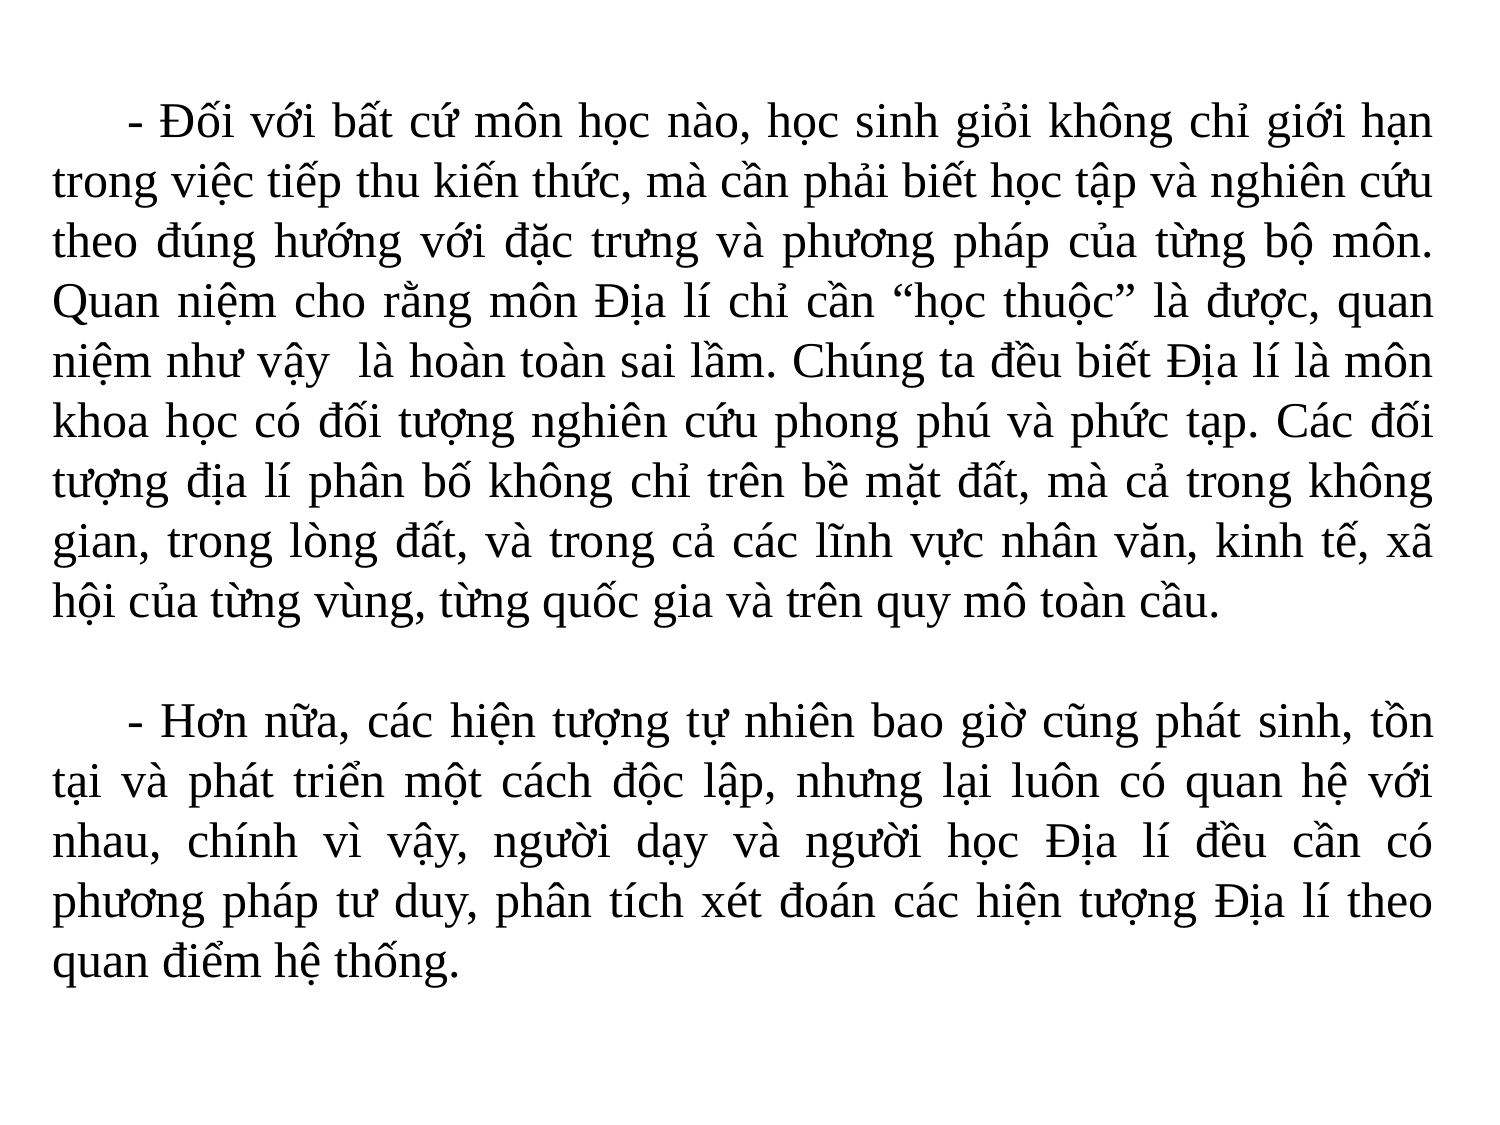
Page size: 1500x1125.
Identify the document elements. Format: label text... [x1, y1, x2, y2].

text_box - Đối với bất cứ môn học nào, học sinh giỏi không chỉ giới hạn trong việc tiếp thu kiến thức, mà cần phải biết học tập và nghiên cứu theo đúng hướng với đặc trưng và phương pháp của từng bộ môn. Quan niệm cho rằng môn Địa lí chỉ cần “học thuộc” là được, quan niệm như vậy là hoàn toàn sai lầm. Chúng ta đều biết Địa lí là môn khoa học có đối tượng nghiên cứu phong phú và phức tạp. Các đối tượng địa lí phân bố không chỉ trên bề mặt đất, mà cả trong không gian, trong lòng đất, và trong cả các lĩnh vực nhân văn, kinh tế, xã hội của từng vùng, từng quốc gia và trên quy mô toàn cầu. - Hơn nữa, các hiện tượng tự nhiên bao giờ cũng phát sinh, tồn tại và phát triển một cách độc lập, nhưng lại luôn có quan hệ với nhau, chính vì vậy, người dạy và người học Địa lí đều cần có phương pháp tư duy, phân tích xét đoán các hiện tượng Địa lí theo quan điểm hệ thống. [37, 79, 1450, 995]
